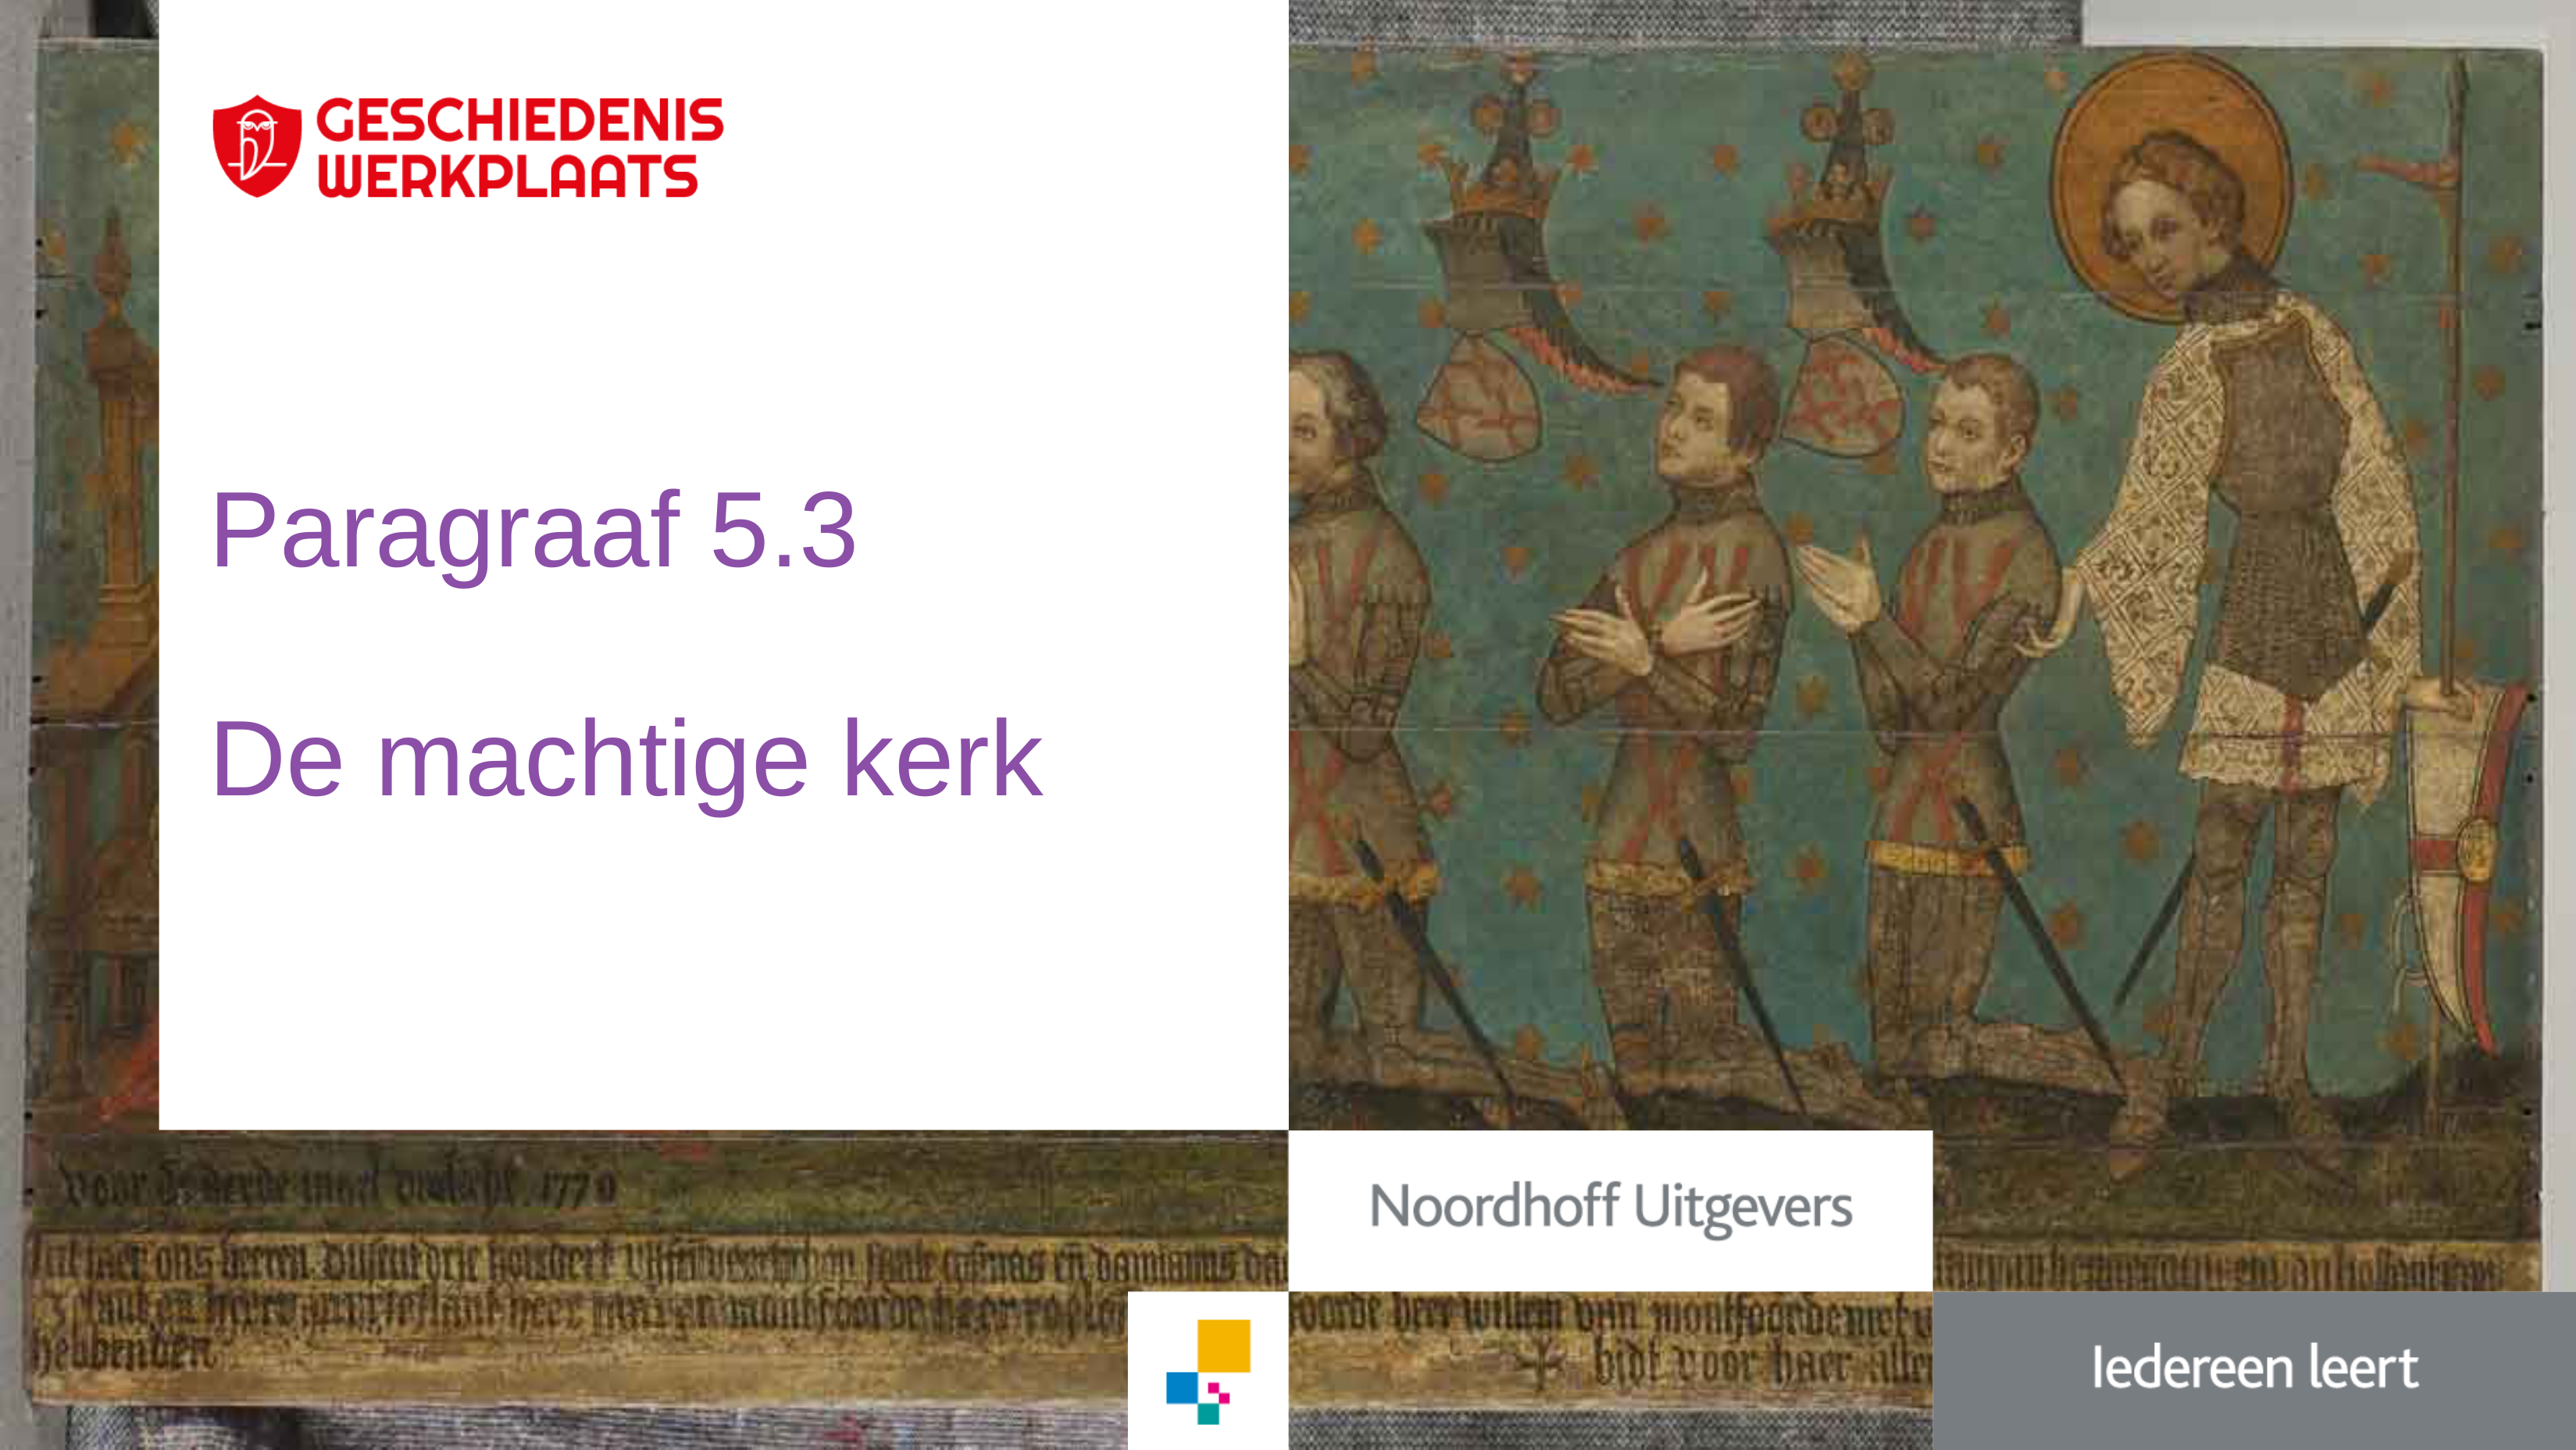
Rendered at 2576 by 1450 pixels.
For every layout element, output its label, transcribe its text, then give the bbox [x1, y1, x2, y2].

picture [159, 0, 1185, 293]
picture [0, 0, 2576, 1450]
title Paragraaf 5.3 De machtige kerk [159, 322, 1289, 968]
